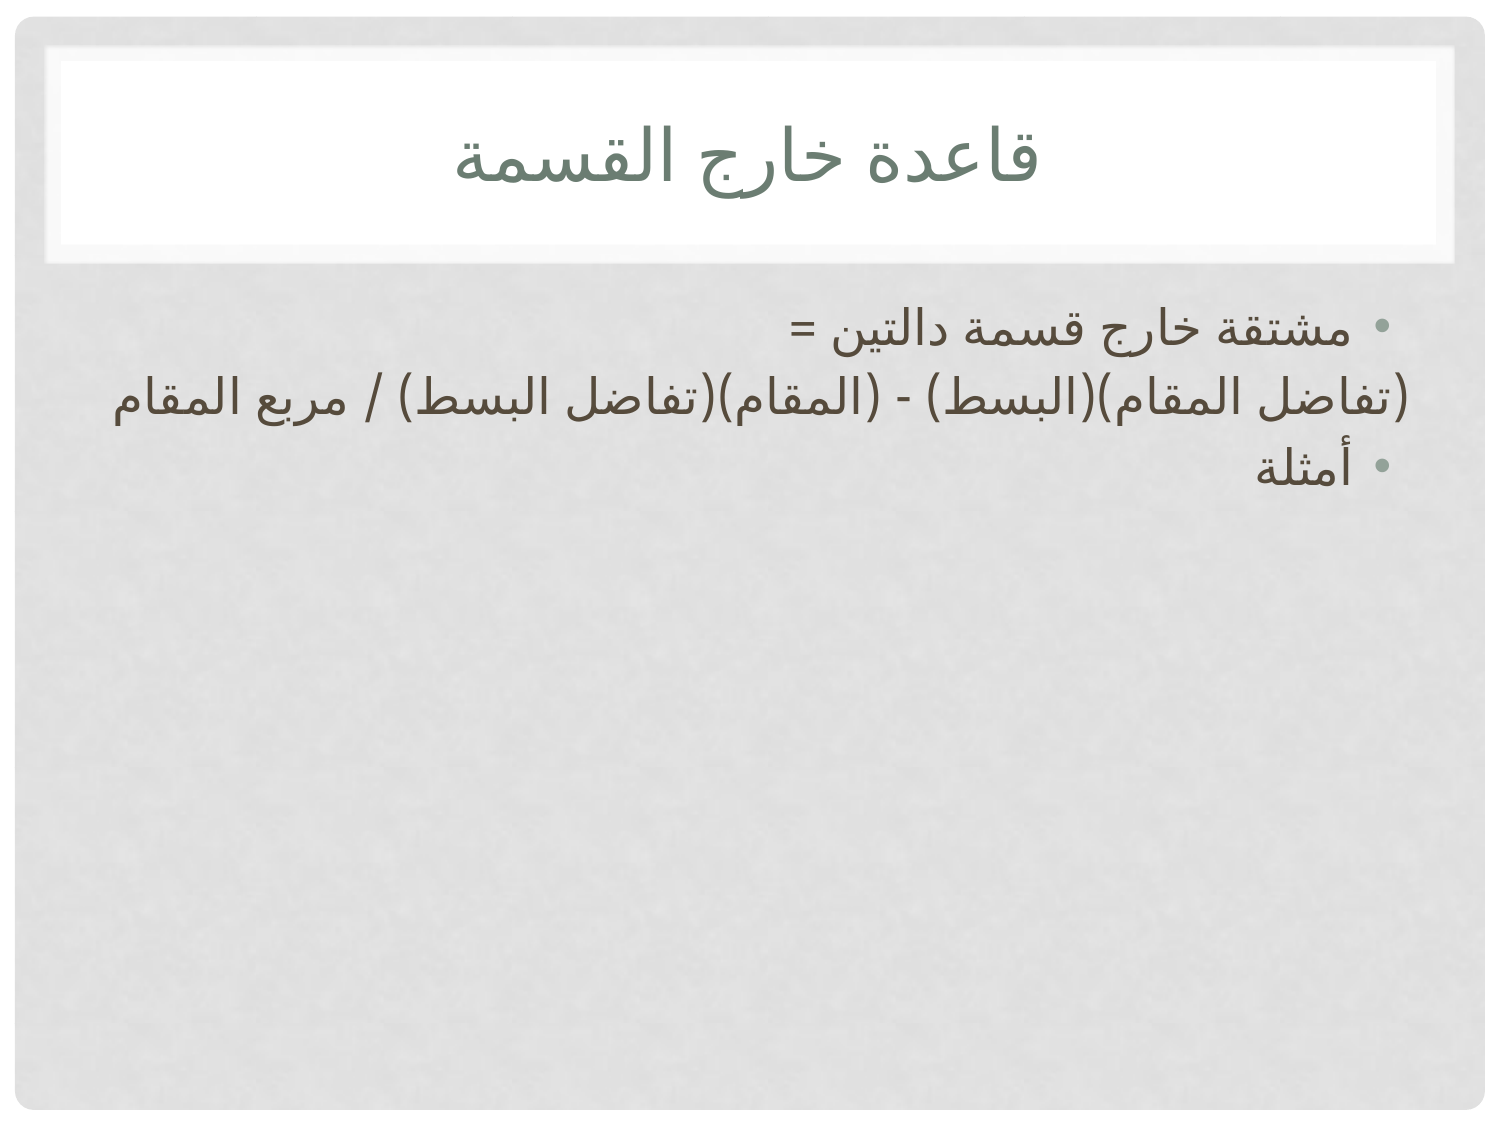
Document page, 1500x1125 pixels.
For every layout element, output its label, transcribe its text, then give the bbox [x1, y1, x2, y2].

list مشتقة خارج قسمة دالتين = (تفاضل المقام)(البسط) - (المقام)(تفاضل البسط) / مربع المقام أمثلة [75, 287, 1425, 1005]
title قاعدة خارج القسمة [69, 66, 1425, 238]
